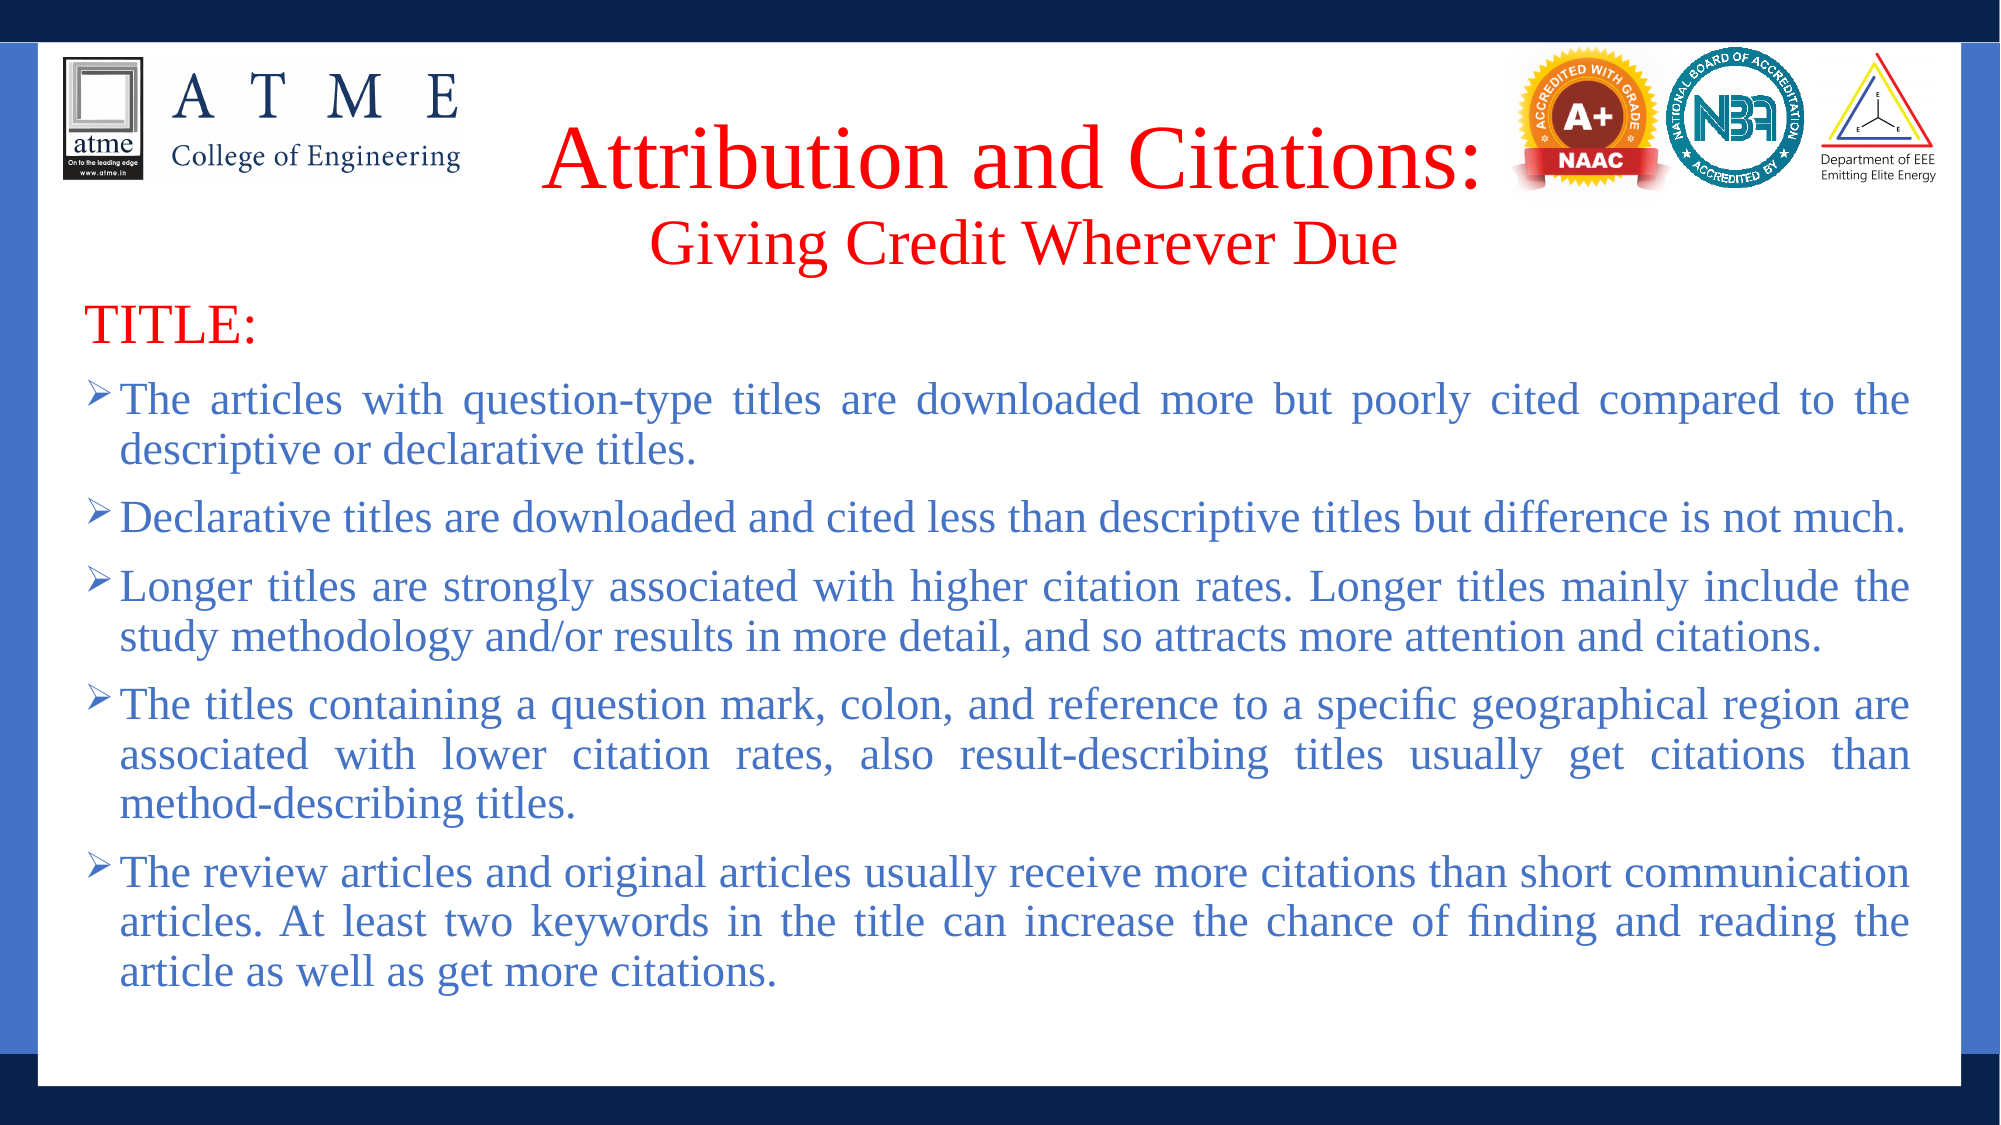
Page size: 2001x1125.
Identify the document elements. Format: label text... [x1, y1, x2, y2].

title Attribution and Citations: Giving Credit Wherever Due [350, 99, 1700, 287]
picture [63, 57, 461, 180]
picture [0, 1054, 2000, 1125]
picture [1666, 47, 1804, 188]
picture [1815, 49, 1939, 184]
list TITLE: The articles with question-type titles are downloaded more but poorly cited compared to the descriptive or declarative titles. Declarative titles are downloaded and cited less than descriptive titles but difference is not much. Longer titles are strongly associated with higher citation rates. Longer titles mainly include the study methodology and/or results in more detail, and so attracts more attention and citations. The titles containing a question mark, colon, and reference to a speciﬁc geographical region are associated with lower citation rates, also result-describing titles usually get citations than method-describing titles. The review articles and original articles usually receive more citations than short communication articles. At least two keywords in the title can increase the chance of ﬁnding and reading the article as well as get more citations. [69, 287, 1927, 1048]
picture [0, 0, 2000, 43]
picture [1531, 60, 1651, 99]
